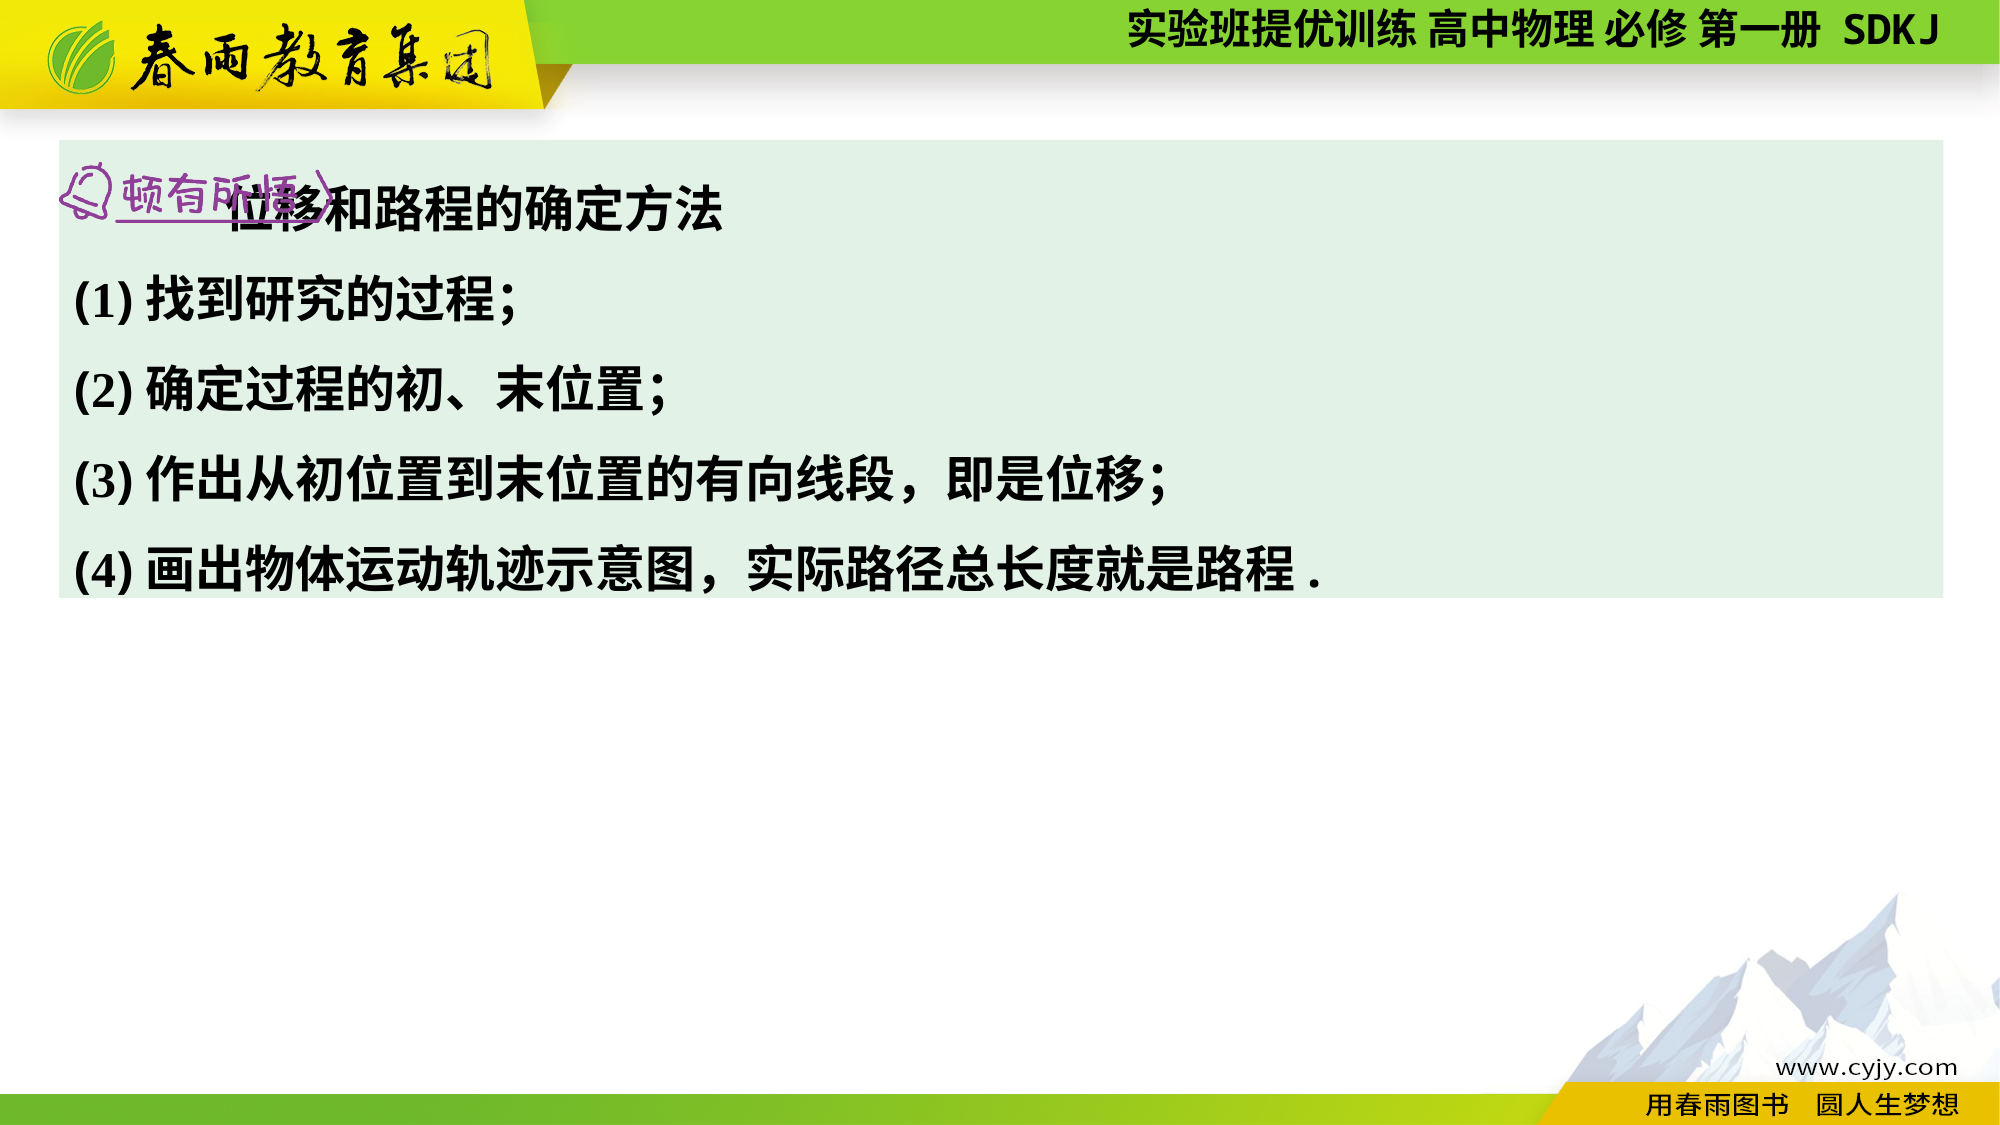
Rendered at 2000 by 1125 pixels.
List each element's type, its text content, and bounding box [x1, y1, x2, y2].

list 位移和路程的确定方法 (1)找到研究的过程； (2)确定过程的初、末位置； (3)作出从初位置到末位置的有向线段，即是位移； (4)画出物体运动轨迹示意图，实际路径总长度就是路程. [59, 139, 1944, 598]
picture [0, 0, 2000, 1125]
